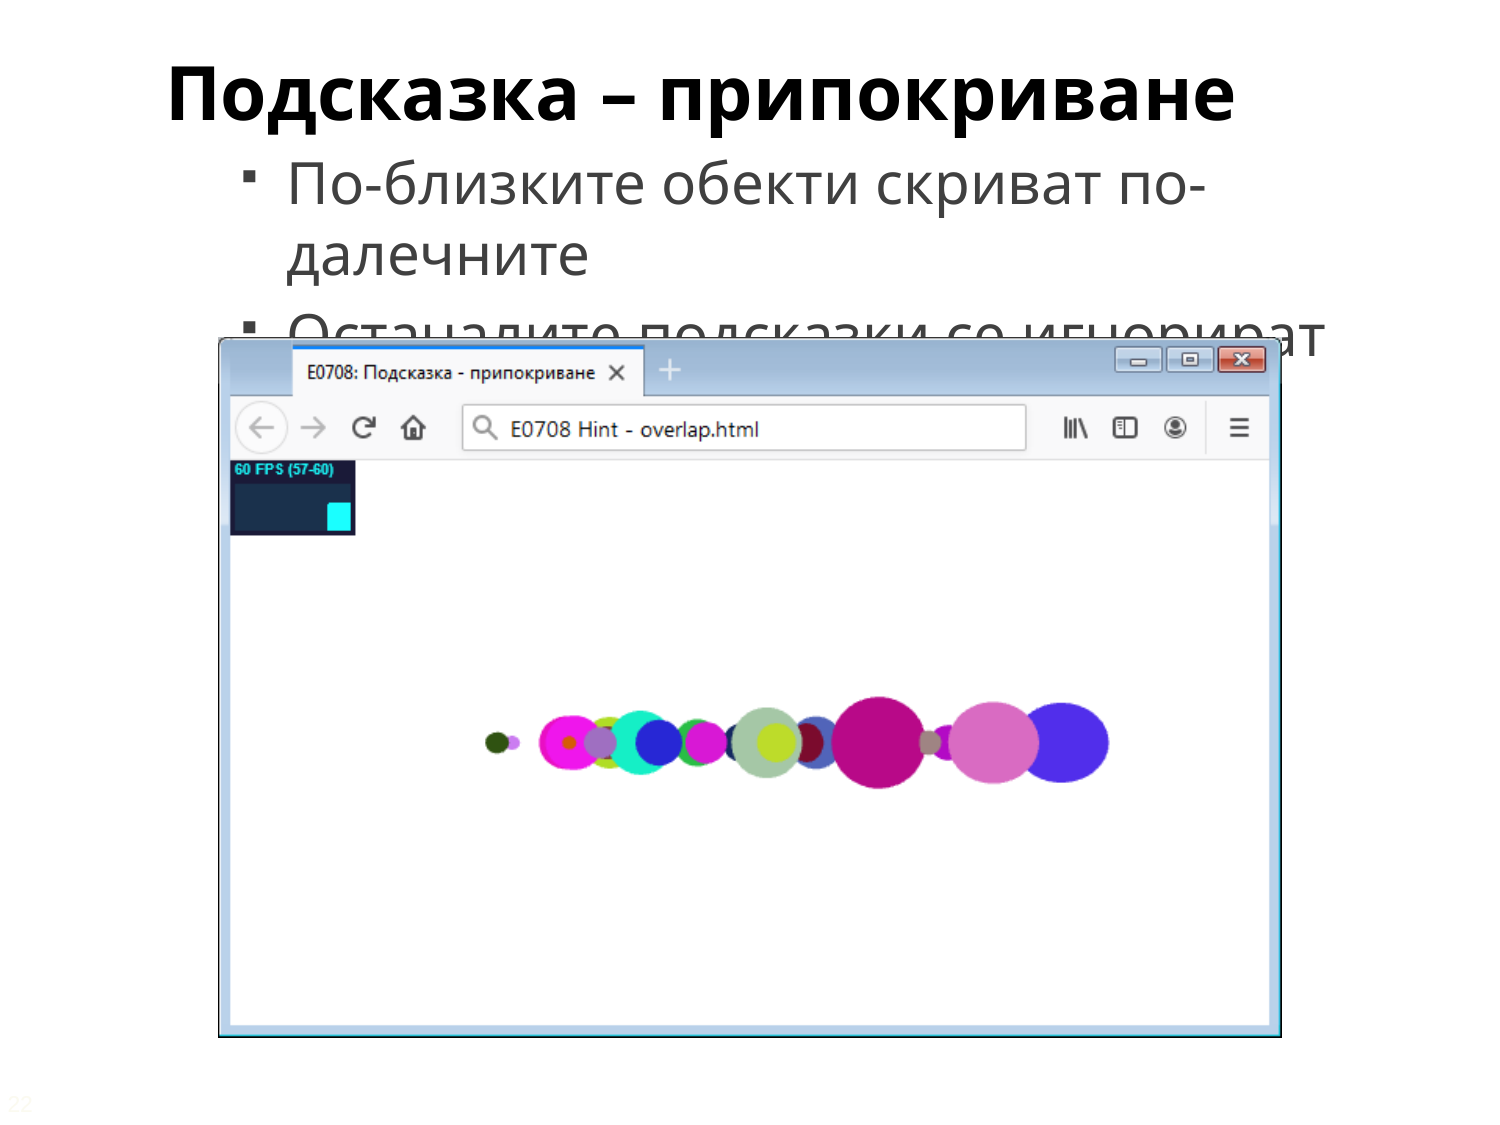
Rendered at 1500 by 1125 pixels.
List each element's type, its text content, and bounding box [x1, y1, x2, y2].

list Подсказка – припокриване По-близките обекти скриват по-далечните Останалите подсказки се игнорират [150, 37, 1488, 1113]
picture [218, 337, 1282, 1038]
